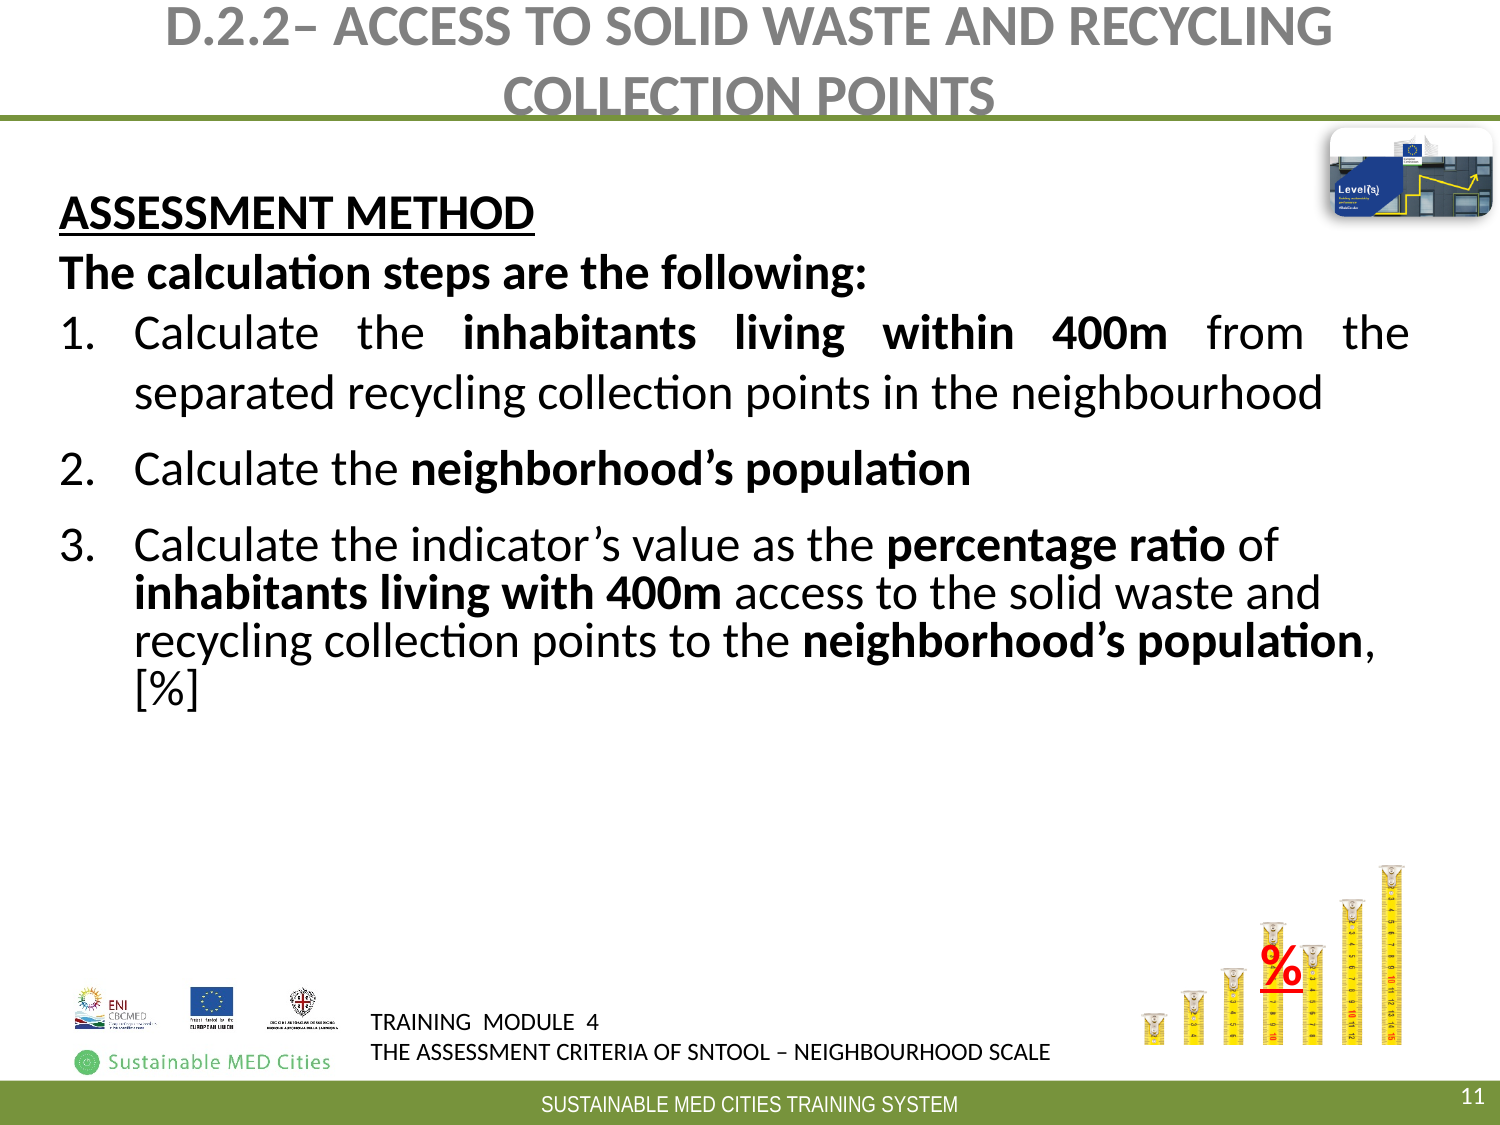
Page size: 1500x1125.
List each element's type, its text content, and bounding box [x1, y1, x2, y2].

list ASSESSMENT METHOD The calculation steps are the following: Calculate the inhabitants living within 400m from the separated recycling collection points in the neighbourhood Calculate the neighborhood’s population Calculate the indicator’s value as the percentage ratio of inhabitants living with 400m access to the solid waste and recycling collection points to the neighborhood’s population, [%] [43, 172, 1425, 952]
picture [1329, 127, 1493, 217]
text_box D.2.2– ACCESS TO SOLID WASTE AND RECYCLING COLLECTION POINTS [0, 0, 1500, 115]
picture [62, 978, 356, 1080]
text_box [1131, 859, 1413, 1045]
slide_number 11 [1150, 1065, 1500, 1125]
